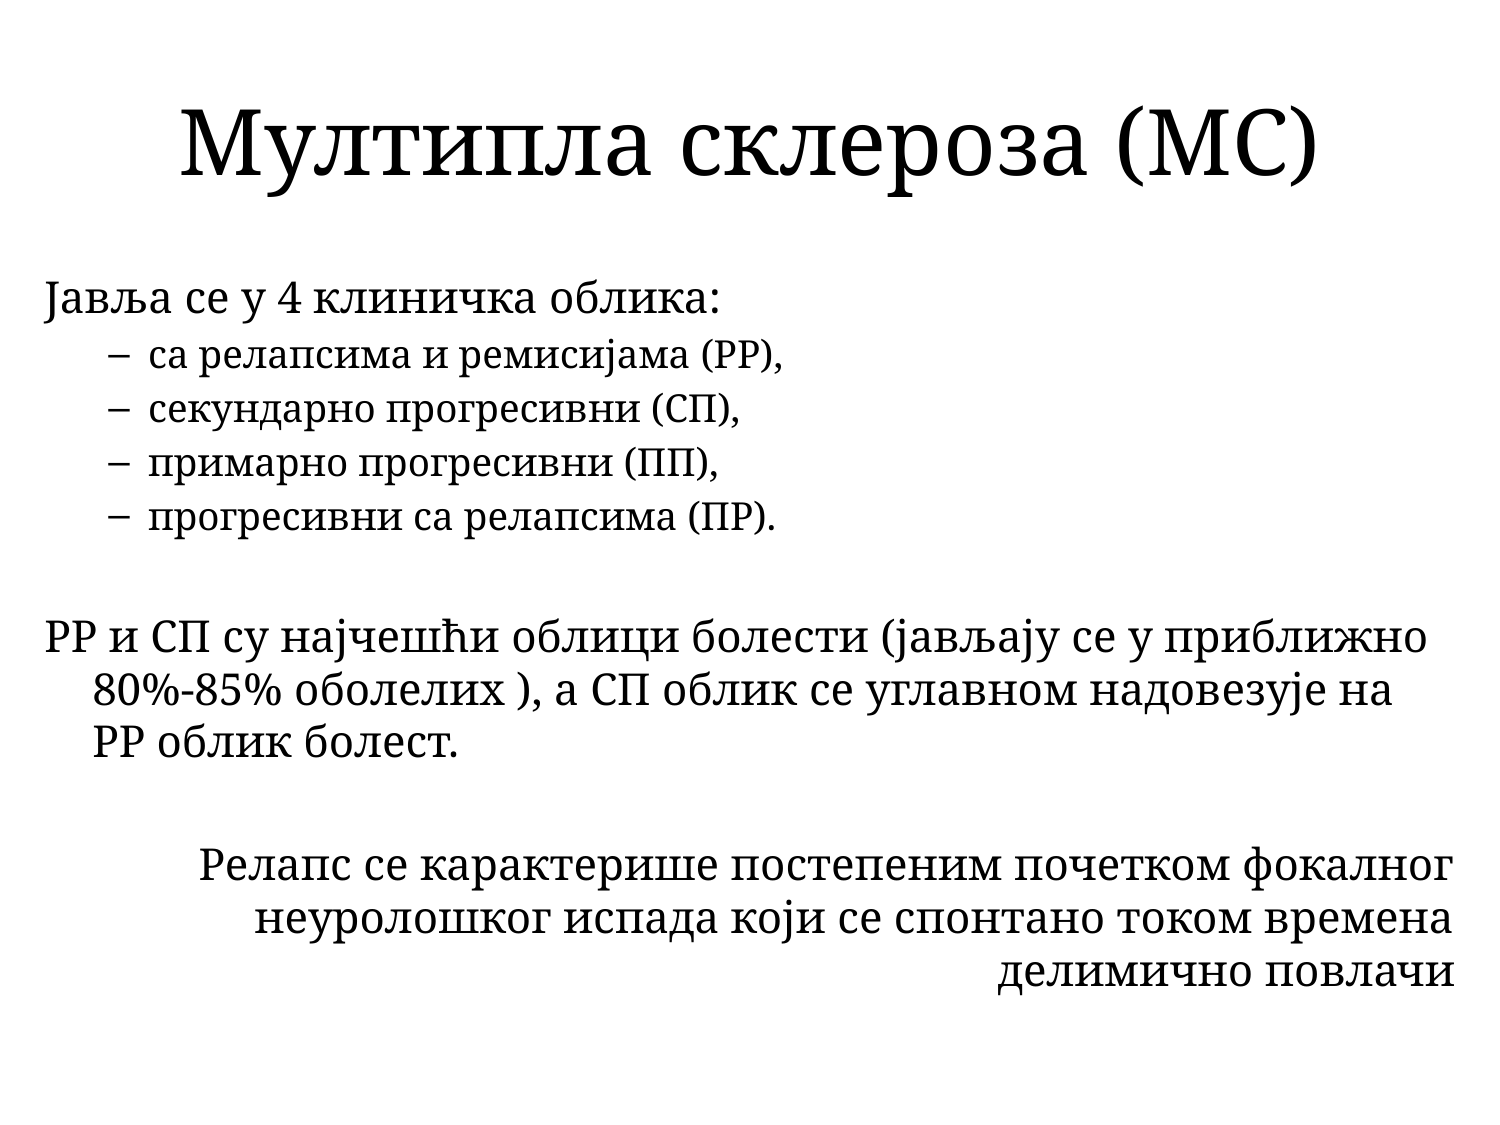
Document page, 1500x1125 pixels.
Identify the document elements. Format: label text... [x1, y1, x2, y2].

title Мултипла склероза (МС) [75, 45, 1425, 233]
list Јавља се у 4 клиничка облика: са релапсима и ремисијама (РР), секундарно прoгрeсивни (СП), примарно прогресивни (ПП), прогресивни са релапсима (ПР). РР и СП су најчешћи облици болести (јављају се у приближно 80%-85% оболелих ), а СП облик се углавном надовезује на РР облик болест. Релапс се карактерише постепеним почетком фокалног неуролошког испада који се спонтано током времена делимично повлачи [29, 262, 1471, 1005]
